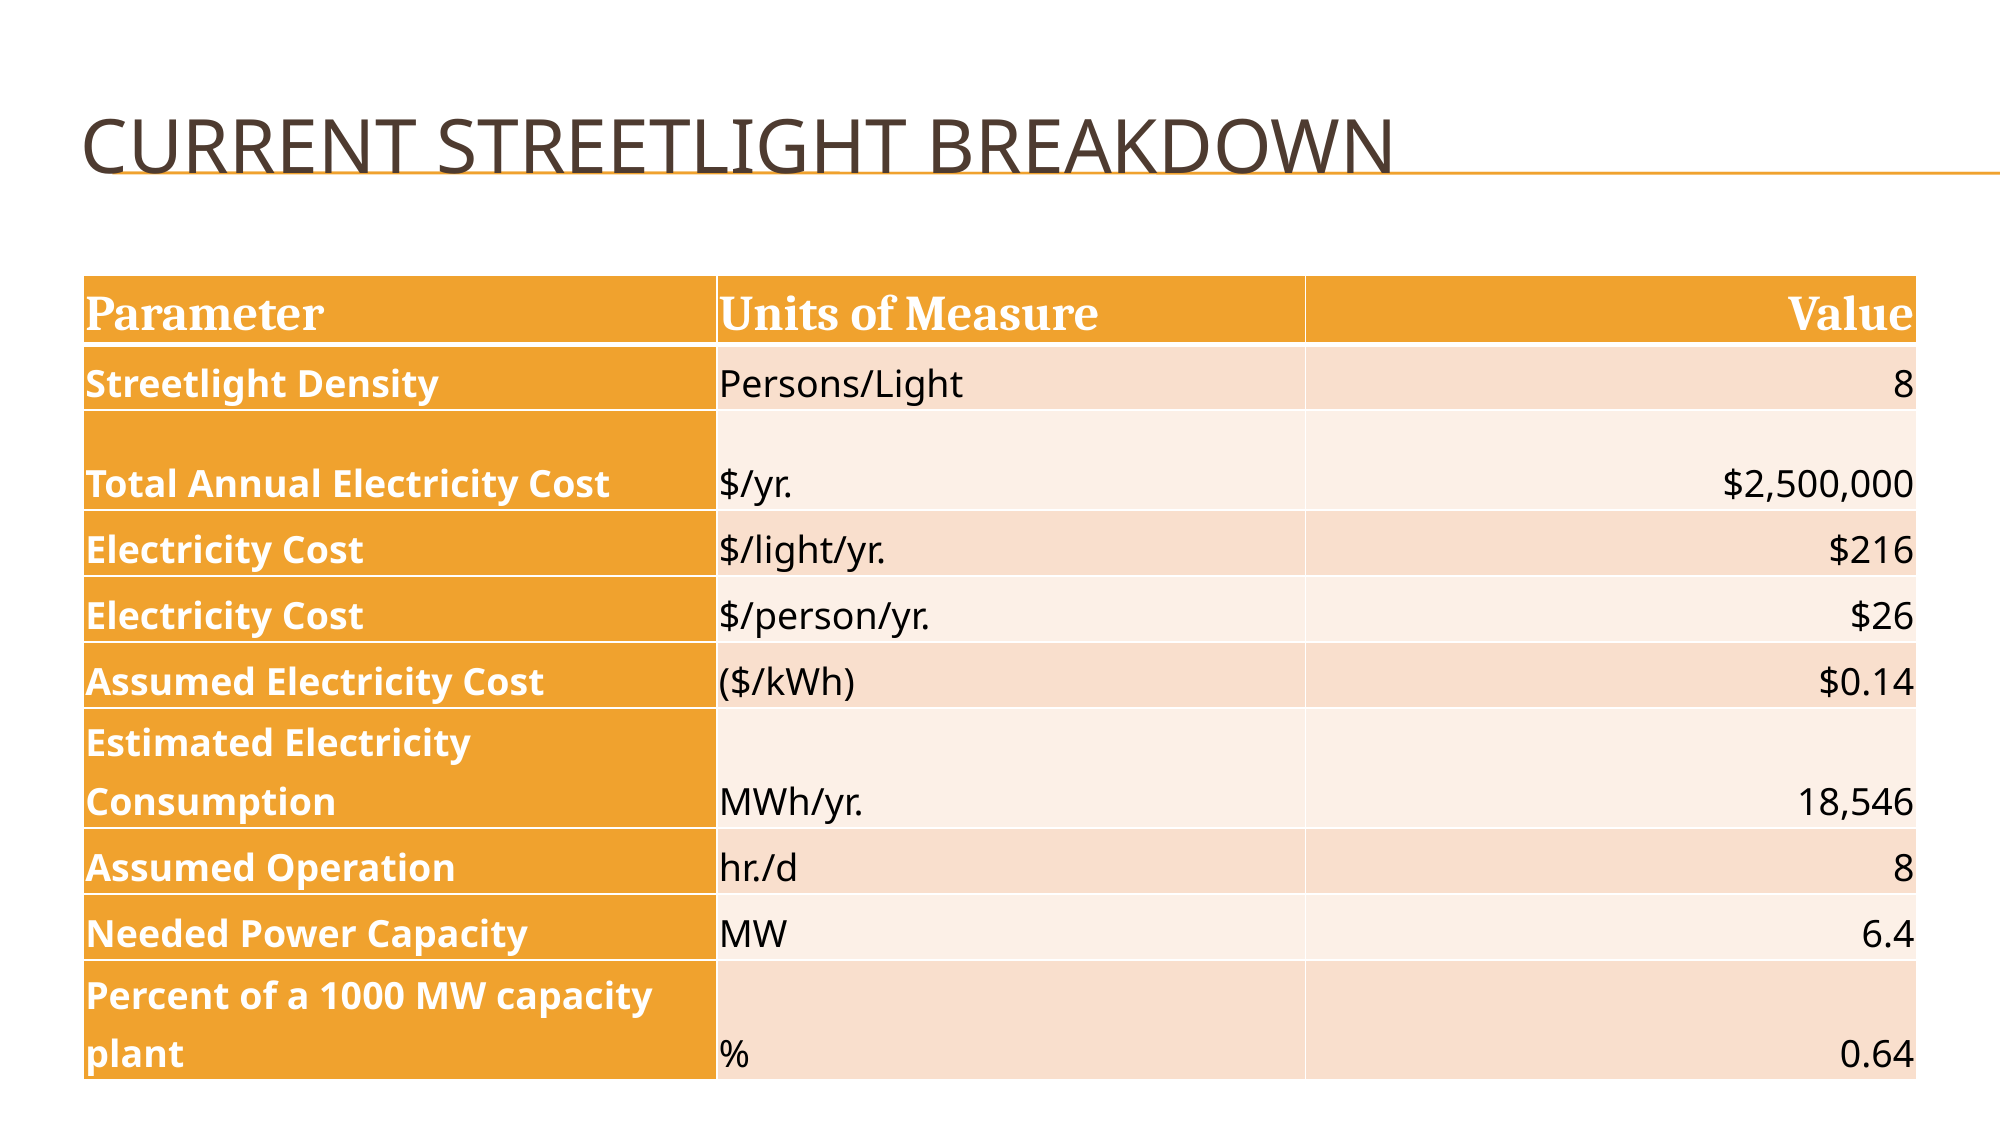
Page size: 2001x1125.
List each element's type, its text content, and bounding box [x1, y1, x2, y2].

table_cell Assumed Electricity Cost [84, 643, 716, 707]
title Current Streetlight Breakdown [66, 75, 1966, 213]
table_cell Electricity Cost [84, 577, 716, 641]
table_cell $/yr. [718, 411, 1305, 509]
table_cell % [718, 961, 1305, 1079]
table_cell Streetlight Density [84, 347, 716, 409]
table_cell Electricity Cost [84, 511, 716, 575]
table_header Units of Measure [718, 276, 1305, 342]
table_cell MW [718, 895, 1305, 959]
table_header Parameter [84, 276, 716, 342]
table_cell ($/kWh) [718, 643, 1305, 707]
table_cell MWh/yr. [718, 709, 1305, 827]
table_cell Assumed Operation [84, 829, 716, 893]
table_cell 8 [1306, 347, 1916, 409]
table_cell Estimated Electricity Consumption [84, 709, 716, 827]
table_cell Needed Power Capacity [84, 895, 716, 959]
table_cell 18,546 [1306, 709, 1916, 827]
table_cell $0.14 [1306, 643, 1916, 707]
table_cell $/light/yr. [718, 511, 1305, 575]
table_cell hr./d [718, 829, 1305, 893]
table_cell $216 [1306, 511, 1916, 575]
table_cell $/person/yr. [718, 577, 1305, 641]
table_cell 8 [1306, 829, 1916, 893]
table_cell $26 [1306, 577, 1916, 641]
table_cell $2,500,000 [1306, 411, 1916, 509]
table_cell 0.64 [1306, 961, 1916, 1079]
table_header Value [1306, 276, 1916, 342]
table_cell Percent of a 1000 MW capacity plant [84, 961, 716, 1079]
table_cell 6.4 [1306, 895, 1916, 959]
table_cell Persons/Light [718, 347, 1305, 409]
table_cell Total Annual Electricity Cost [84, 411, 716, 509]
